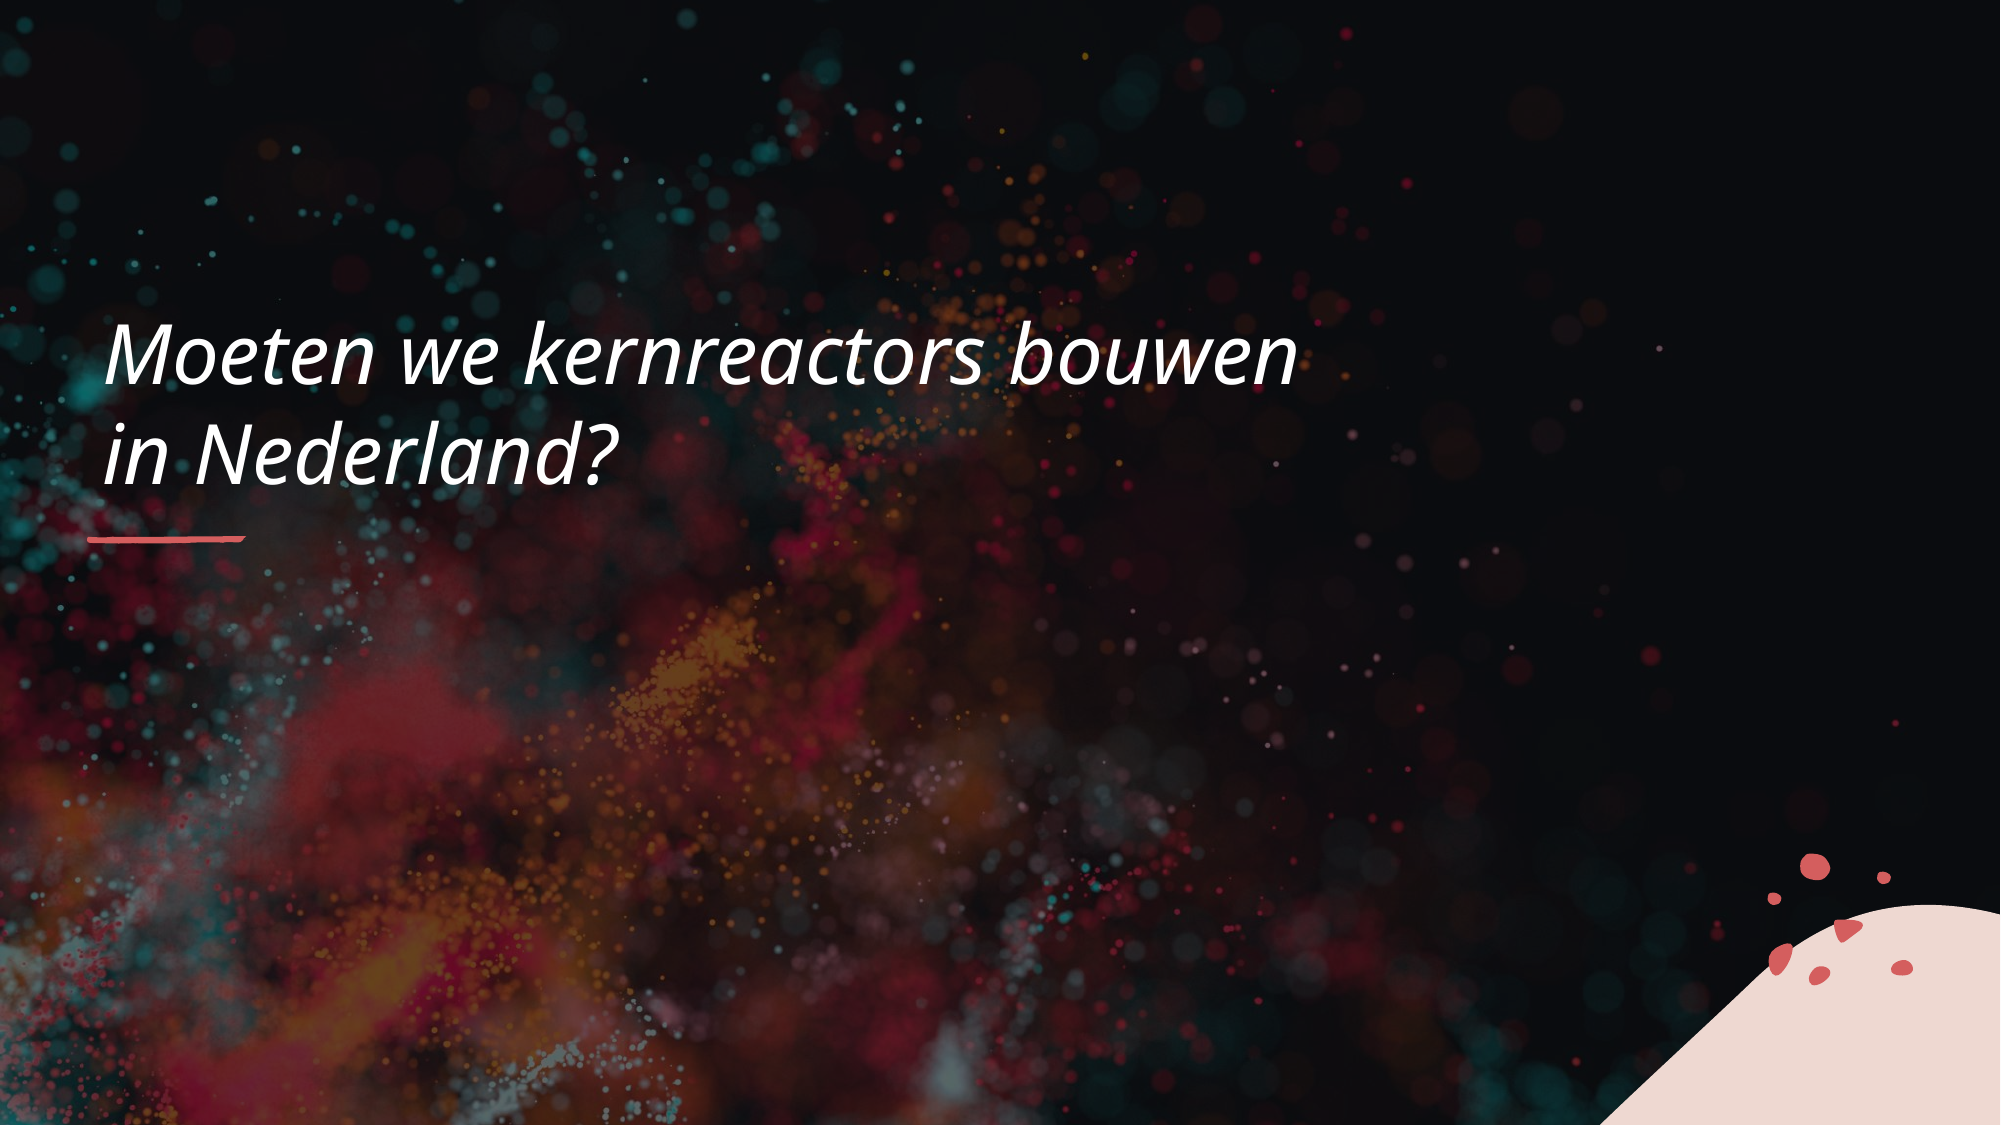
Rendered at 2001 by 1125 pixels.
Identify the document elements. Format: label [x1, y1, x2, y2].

picture [0, 0, 2000, 1125]
text_box [1767, 853, 1914, 986]
text_box [86, 536, 247, 544]
